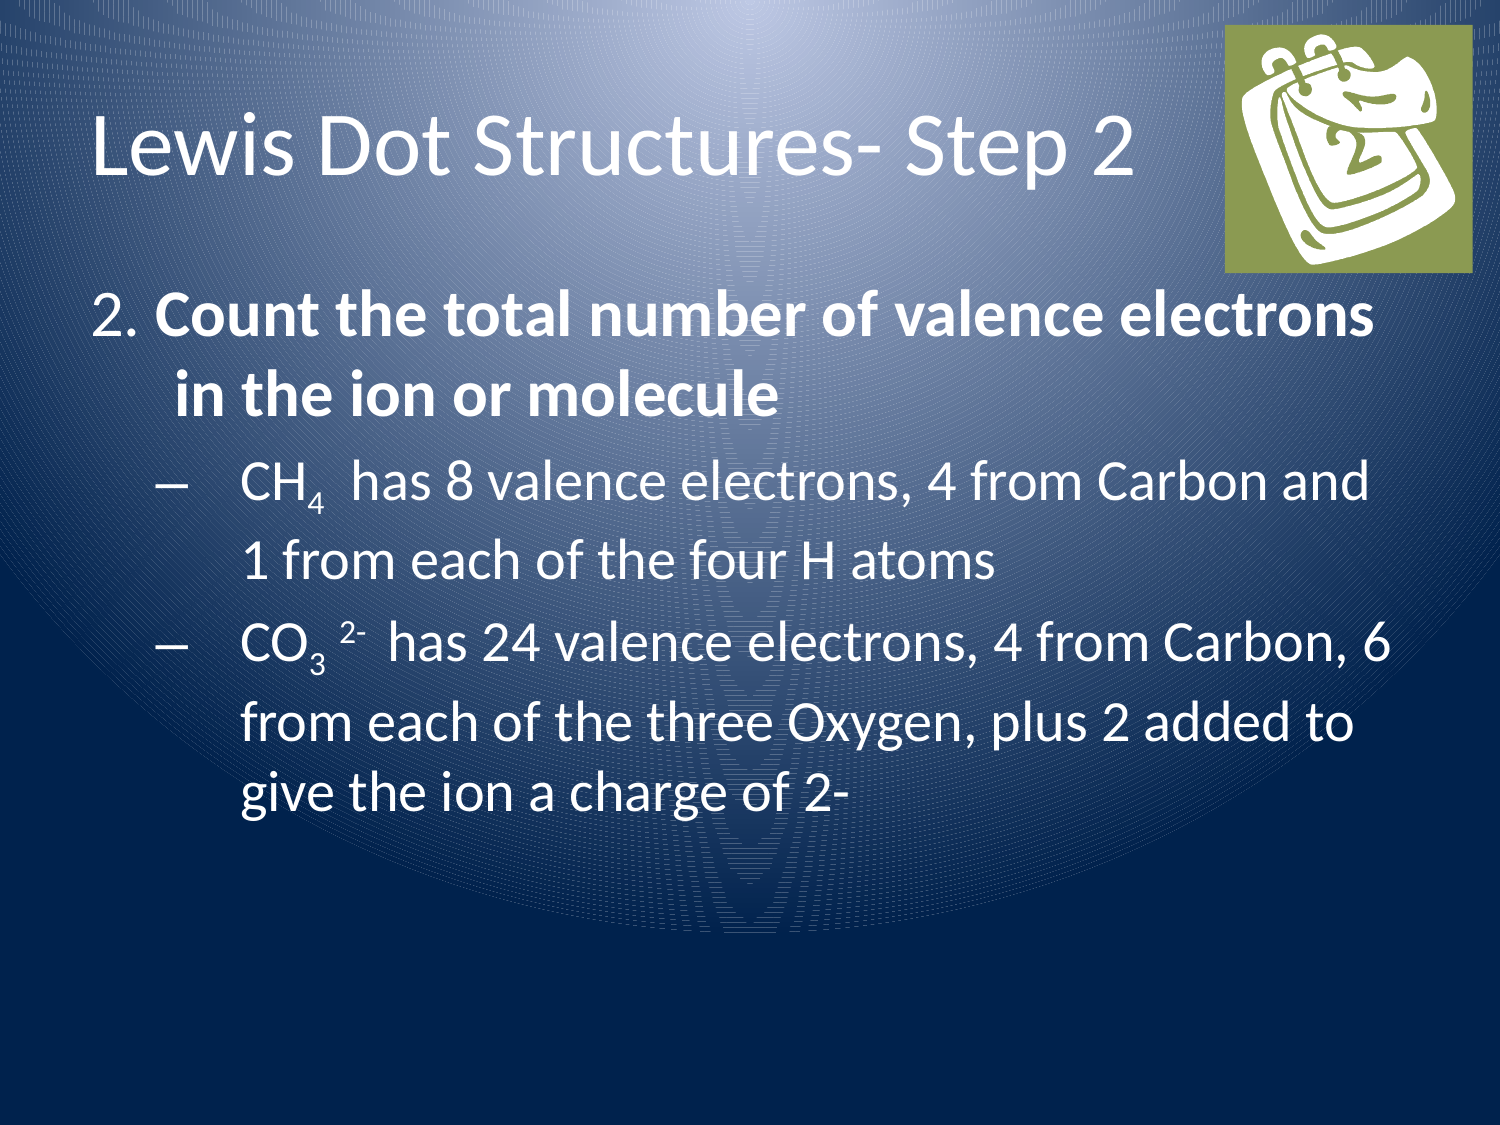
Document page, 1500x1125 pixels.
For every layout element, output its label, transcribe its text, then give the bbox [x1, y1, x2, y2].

title Lewis Dot Structures- Step 2 [75, 45, 1219, 233]
list 2. Count the total number of valence electrons in the ion or molecule CH4 has 8 valence electrons, 4 from Carbon and 1 from each of the four H atoms CO3 2- has 24 valence electrons, 4 from Carbon, 6 from each of the three Oxygen, plus 2 added to give the ion a charge of 2- [75, 262, 1425, 1005]
picture [1224, 24, 1476, 276]
